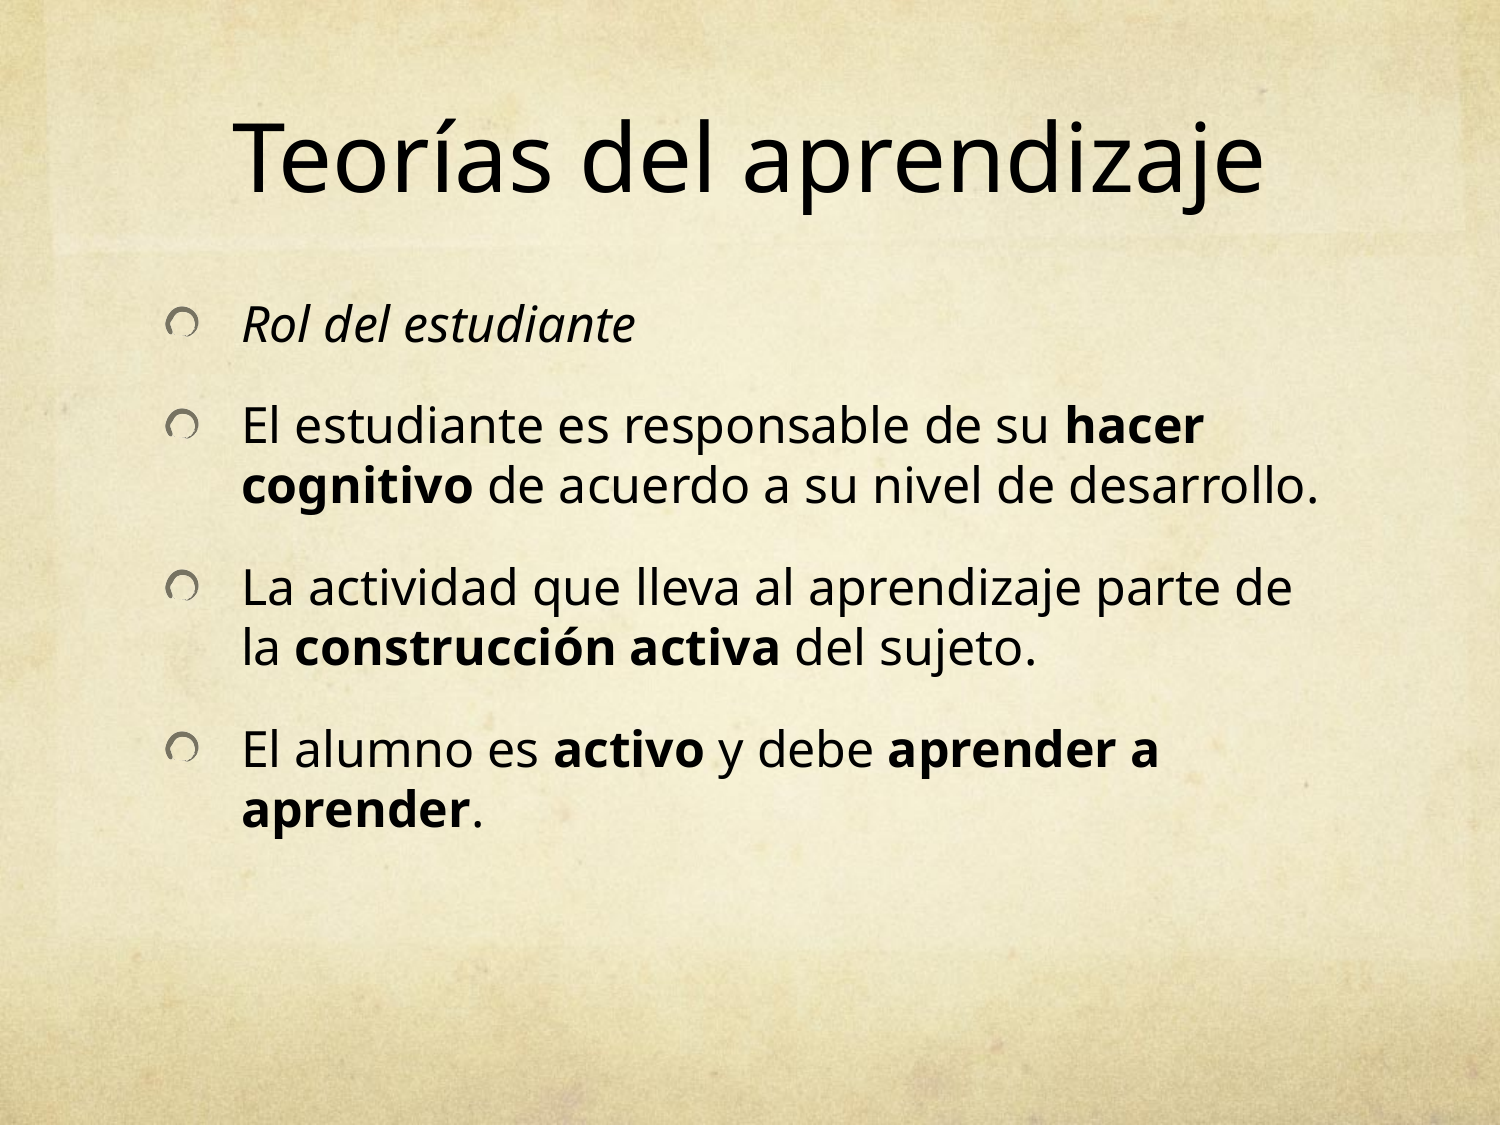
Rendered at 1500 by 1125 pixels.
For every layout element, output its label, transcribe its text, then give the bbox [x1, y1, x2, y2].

picture [0, 0, 1500, 1125]
list Rol del estudiante El estudiante es responsable de su hacer cognitivo de acuerdo a su nivel de desarrollo. La actividad que lleva al aprendizaje parte de la construcción activa del sujeto. El alumno es activo y debe aprender a aprender. [150, 284, 1350, 950]
title Teorías del aprendizaje [150, 82, 1350, 225]
